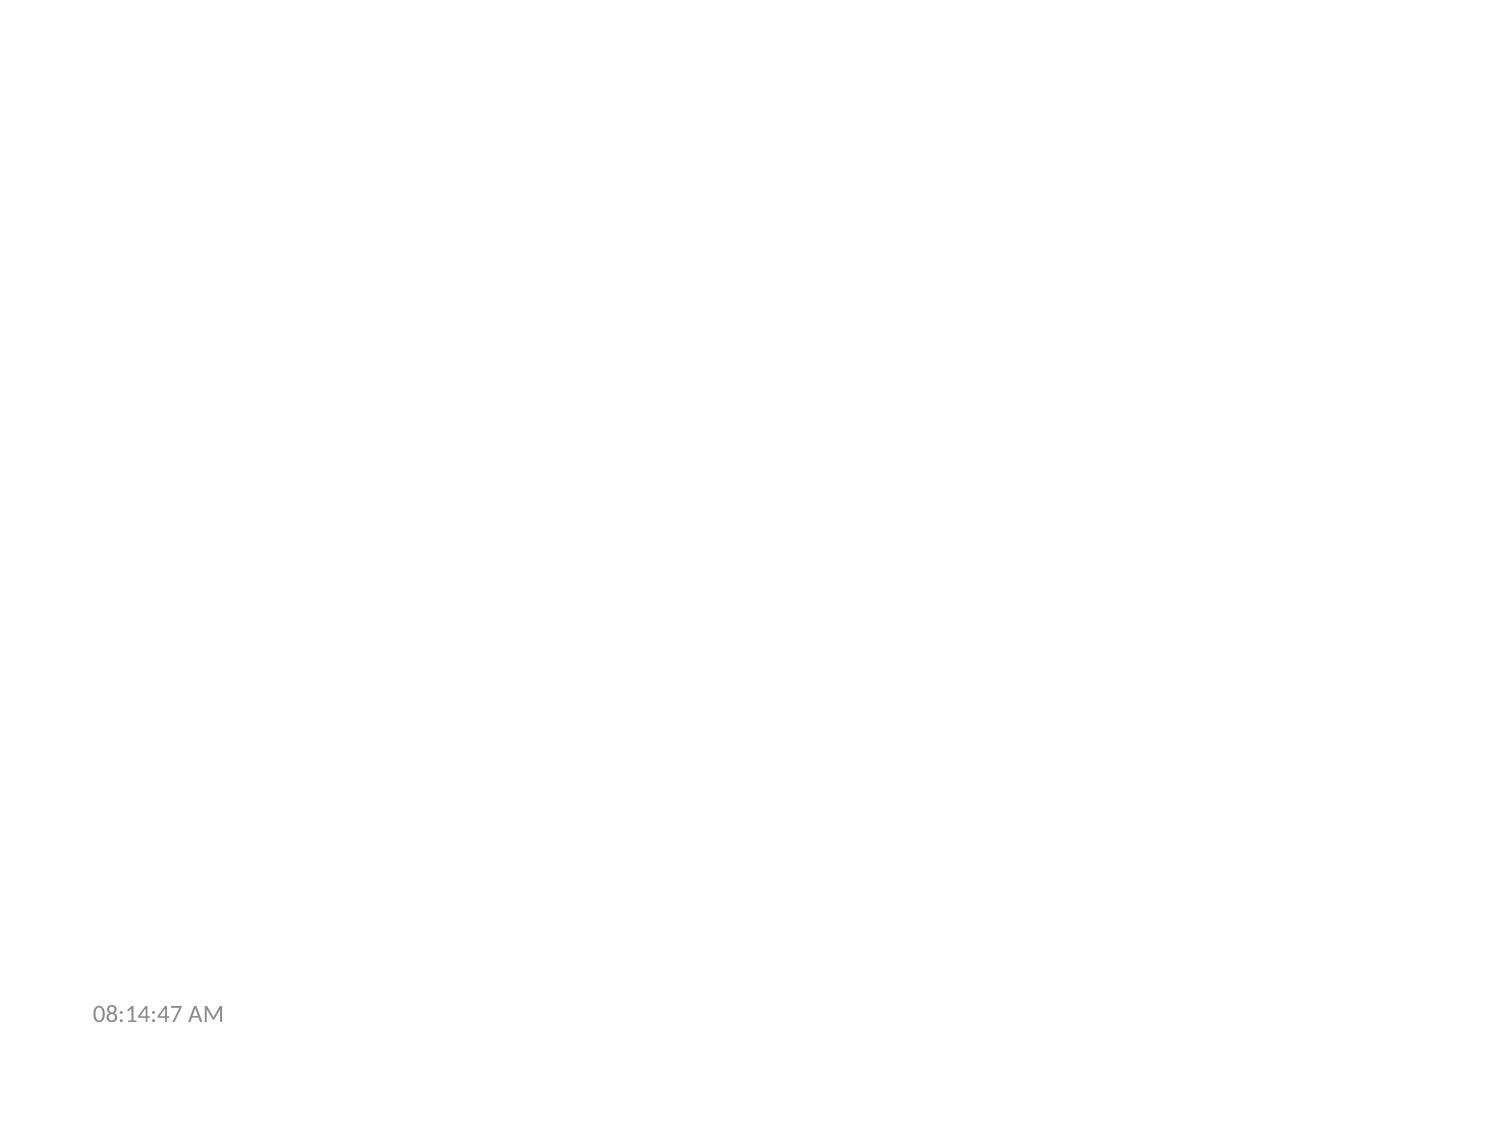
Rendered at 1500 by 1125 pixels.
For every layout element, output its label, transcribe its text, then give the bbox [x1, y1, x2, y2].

text_box 3:35:09 PM [77, 982, 428, 1043]
